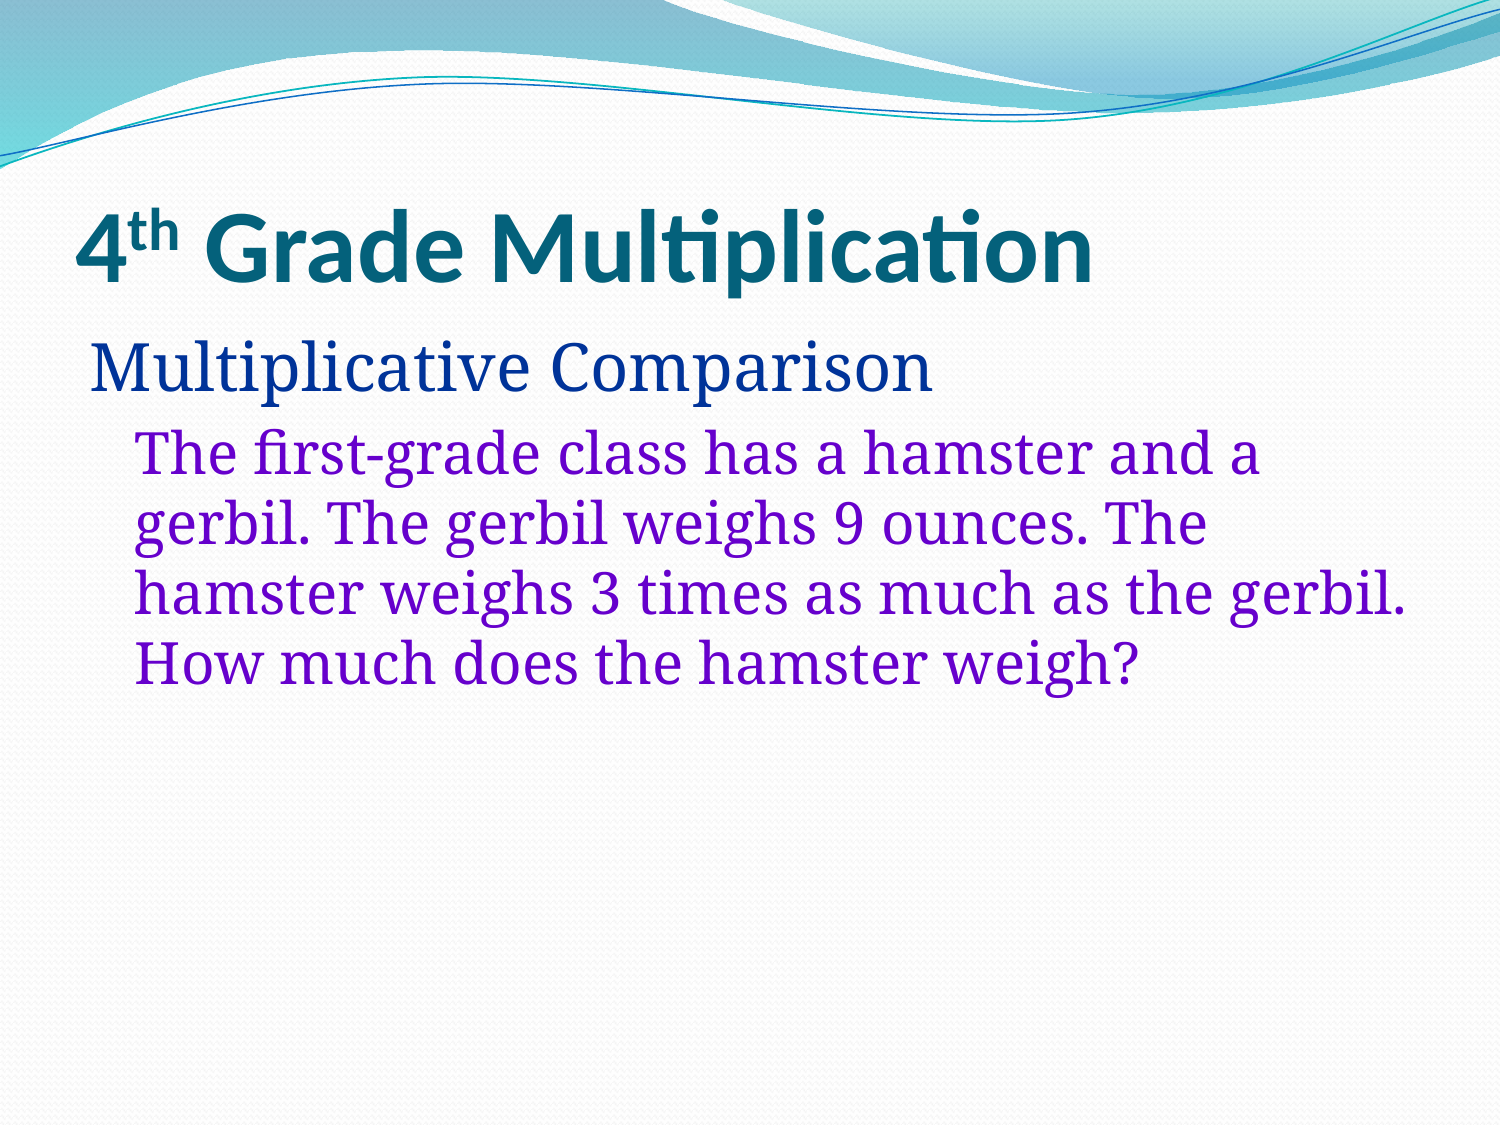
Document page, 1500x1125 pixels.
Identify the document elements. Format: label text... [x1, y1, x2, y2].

title 4th Grade Multiplication [75, 115, 1425, 303]
list Multiplicative Comparison The first-grade class has a hamster and a gerbil. The gerbil weighs 9 ounces. The hamster weighs 3 times as much as the gerbil. How much does the hamster weigh? [75, 317, 1425, 1038]
